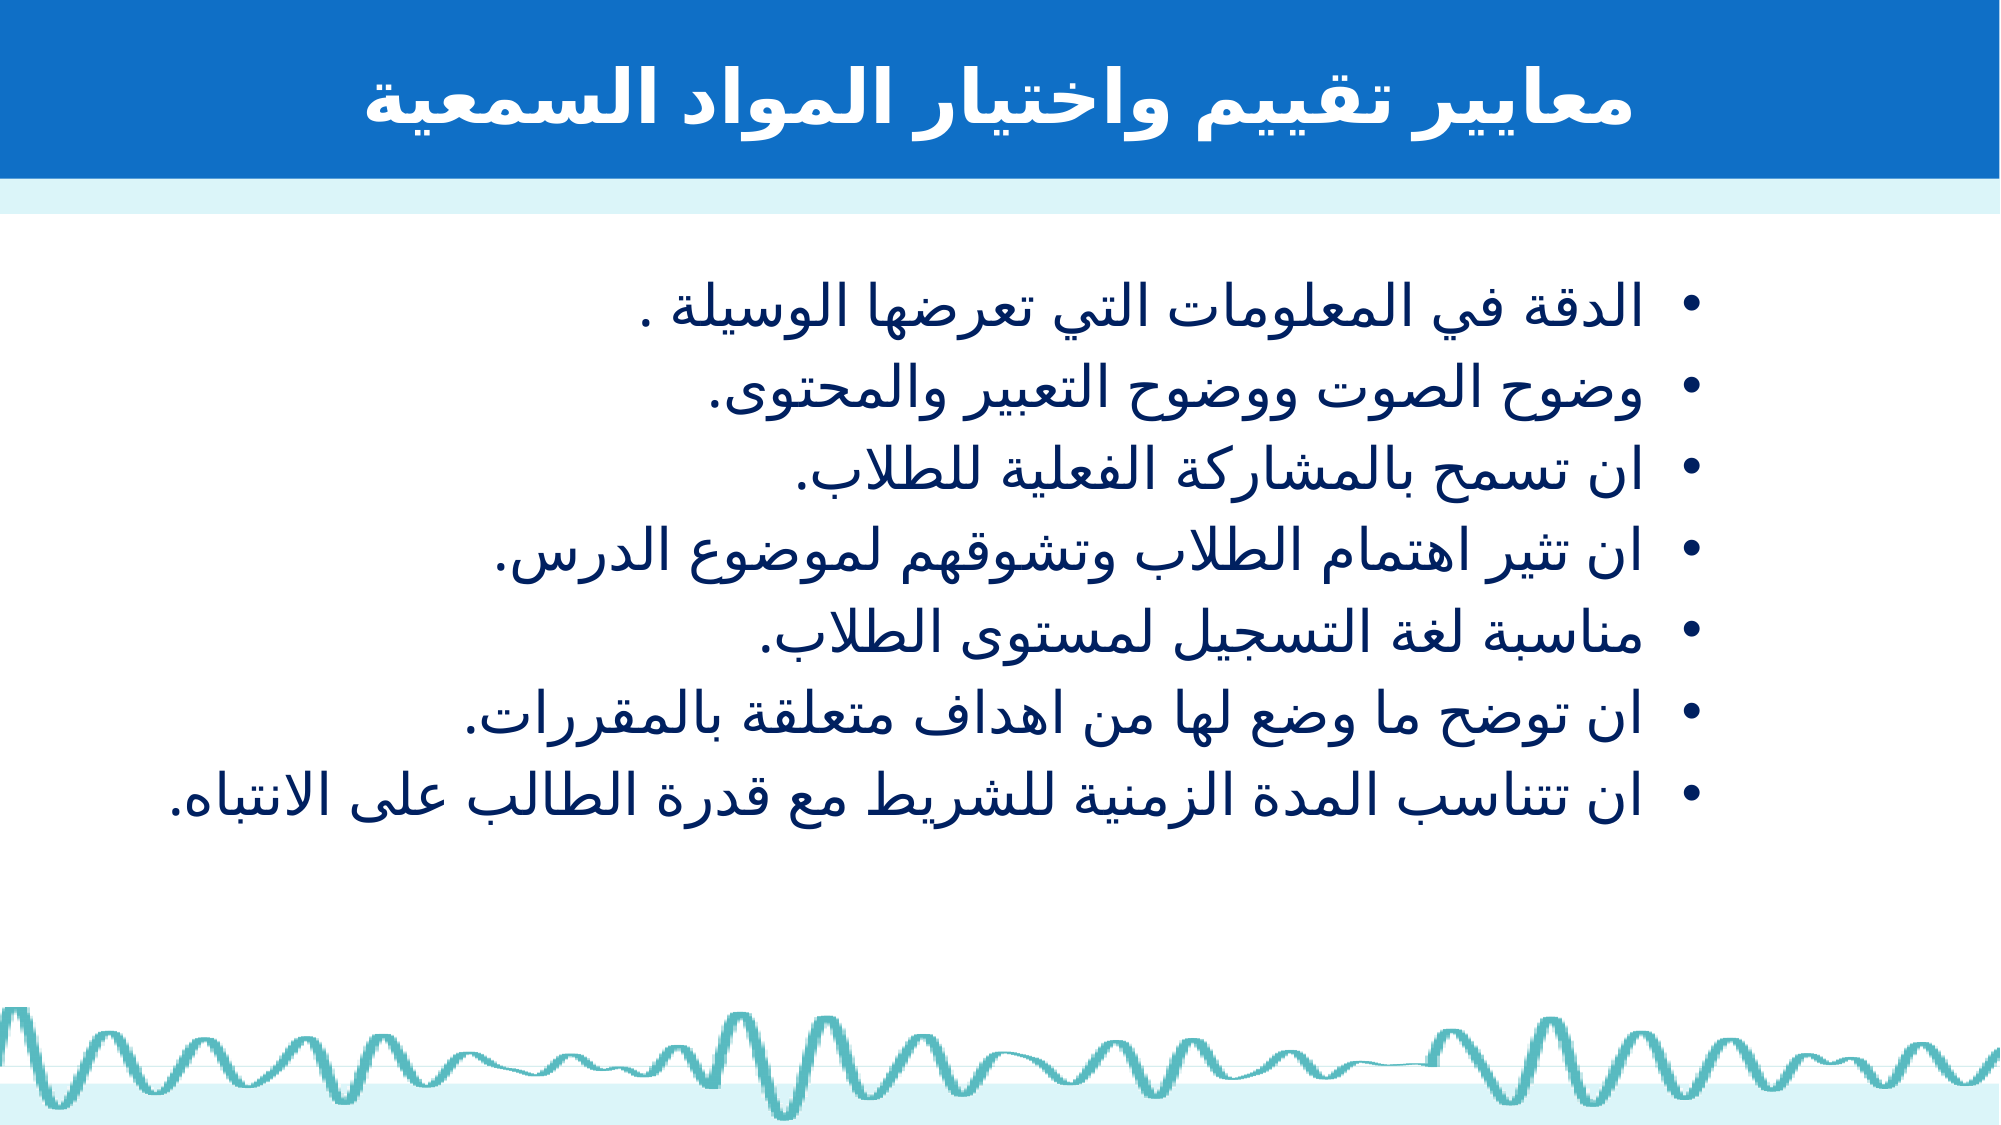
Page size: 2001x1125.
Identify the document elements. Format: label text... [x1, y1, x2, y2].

title معايير تقييم واختيار المواد السمعية [99, 0, 1900, 188]
list الدقة في المعلومات التي تعرضها الوسيلة . وضوح الصوت ووضوح التعبير والمحتوى. ان تسمح بالمشاركة الفعلية للطلاب. ان تثير اهتمام الطلاب وتشوقهم لموضوع الدرس. مناسبة لغة التسجيل لمستوى الطلاب. ان توضح ما وضع لها من اهداف متعلقة بالمقررات. ان تتناسب المدة الزمنية للشريط مع قدرة الطالب على الانتباه. [146, 260, 1718, 1003]
